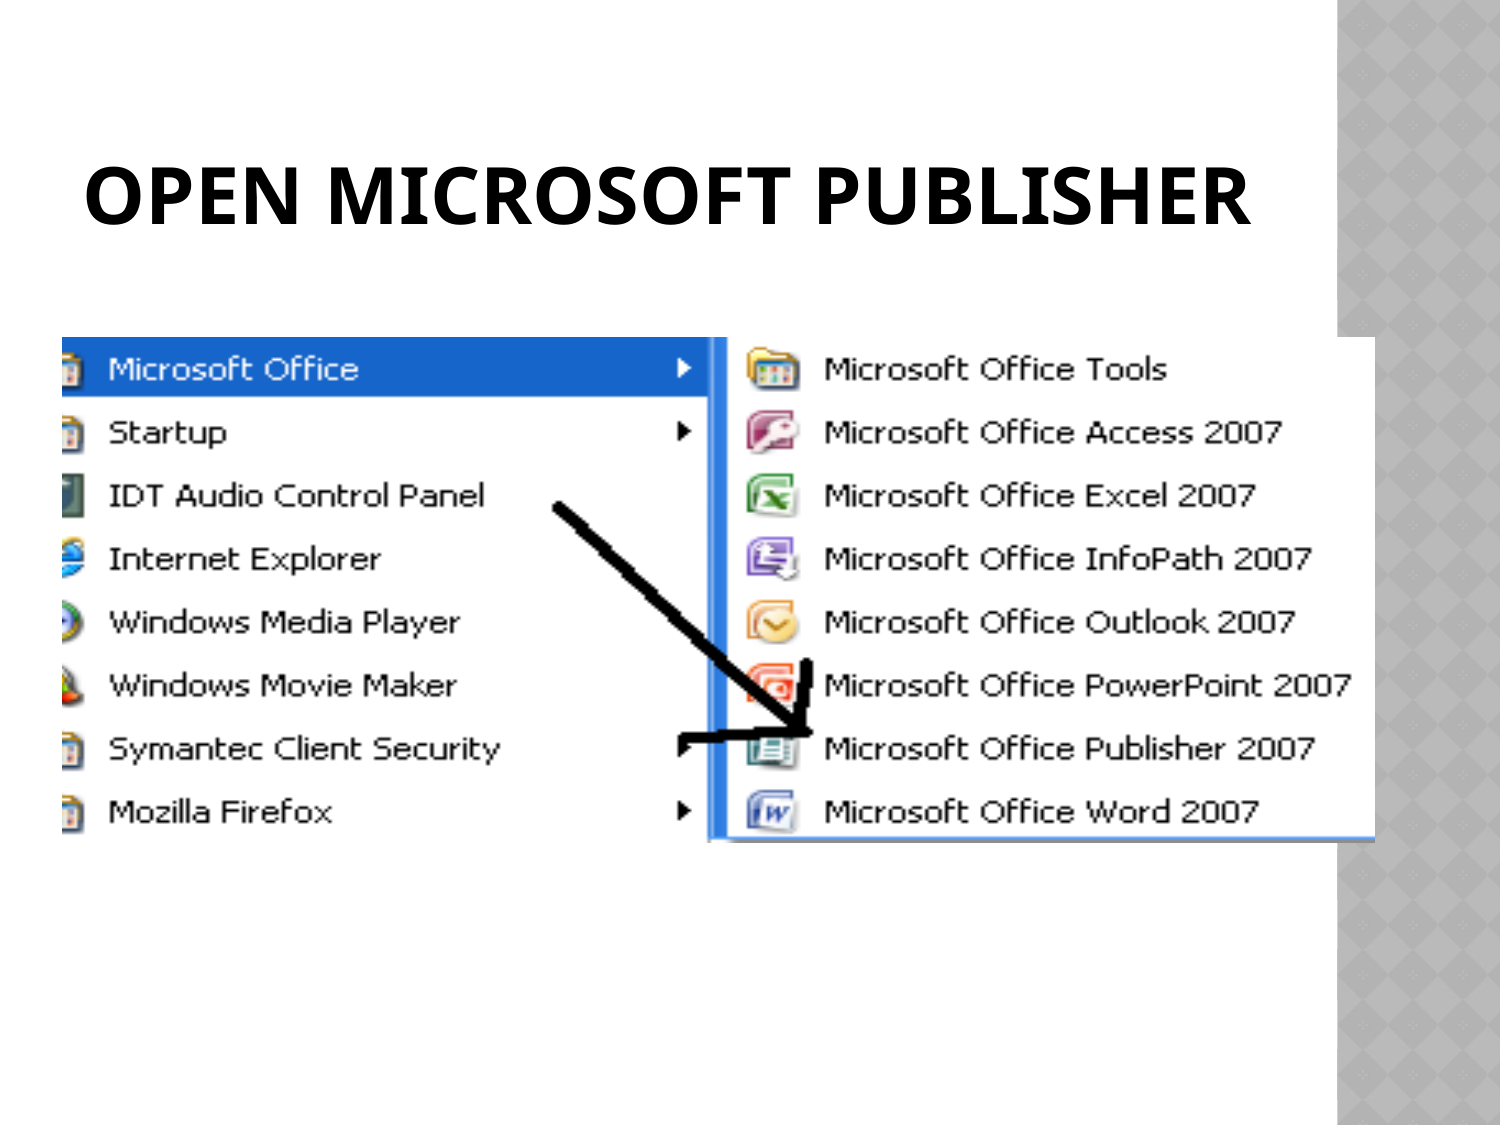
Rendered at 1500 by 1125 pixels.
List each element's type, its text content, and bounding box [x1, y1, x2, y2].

title Open Microsoft Publisher [75, 52, 1263, 240]
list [62, 337, 1376, 843]
